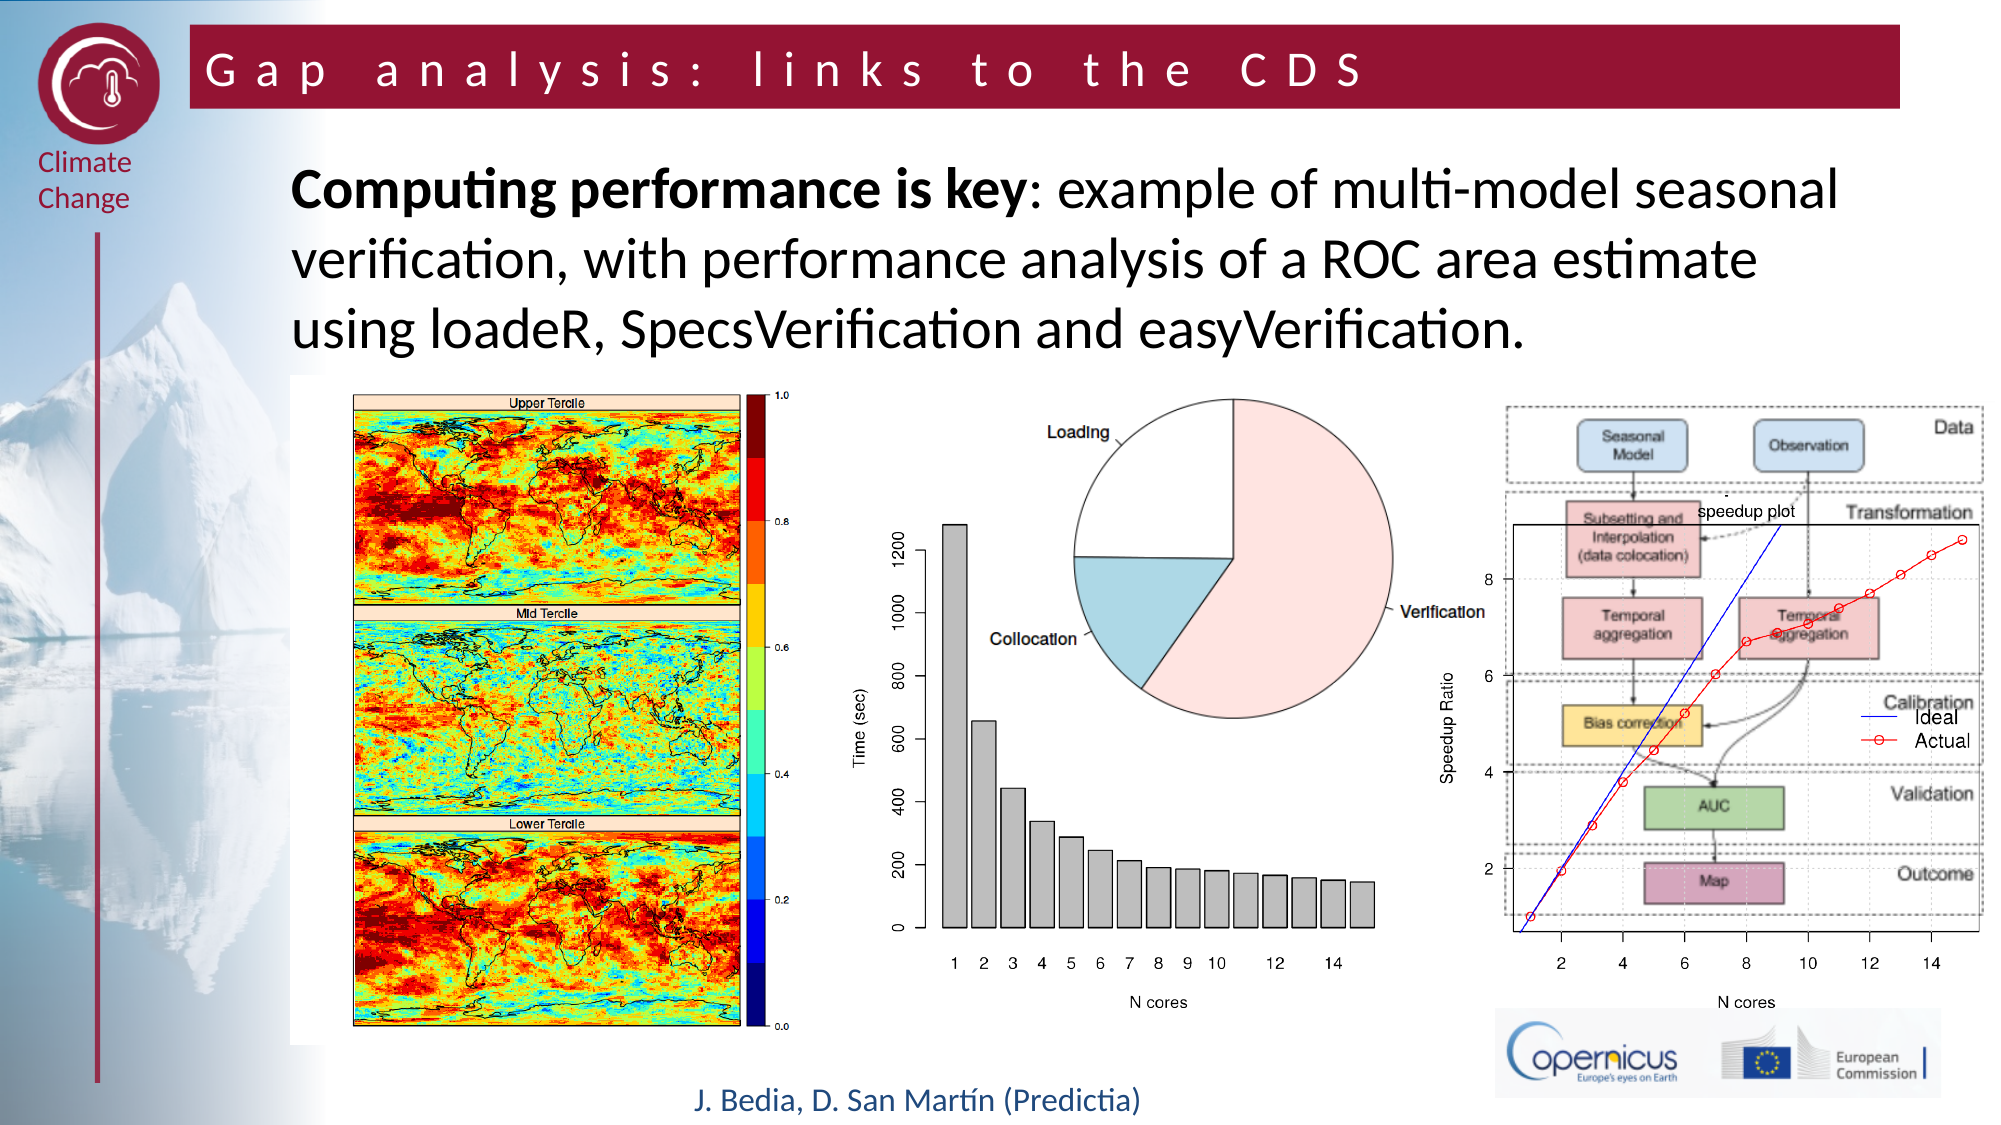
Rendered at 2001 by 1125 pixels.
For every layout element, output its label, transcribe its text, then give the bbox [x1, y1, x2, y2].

picture [290, 375, 845, 1046]
picture [852, 384, 1995, 1098]
title Gap analysis: links to the CDS [189, 24, 1900, 109]
picture [25, 4, 171, 155]
list Computing performance is key: example of multi-model seasonal verification, with performance analysis of a ROC area estimate using loadeR, SpecsVerification and easyVerification. [276, 143, 1874, 1070]
text_box J. Bedia, D. San Martín (Predictia) [680, 1069, 1171, 1125]
